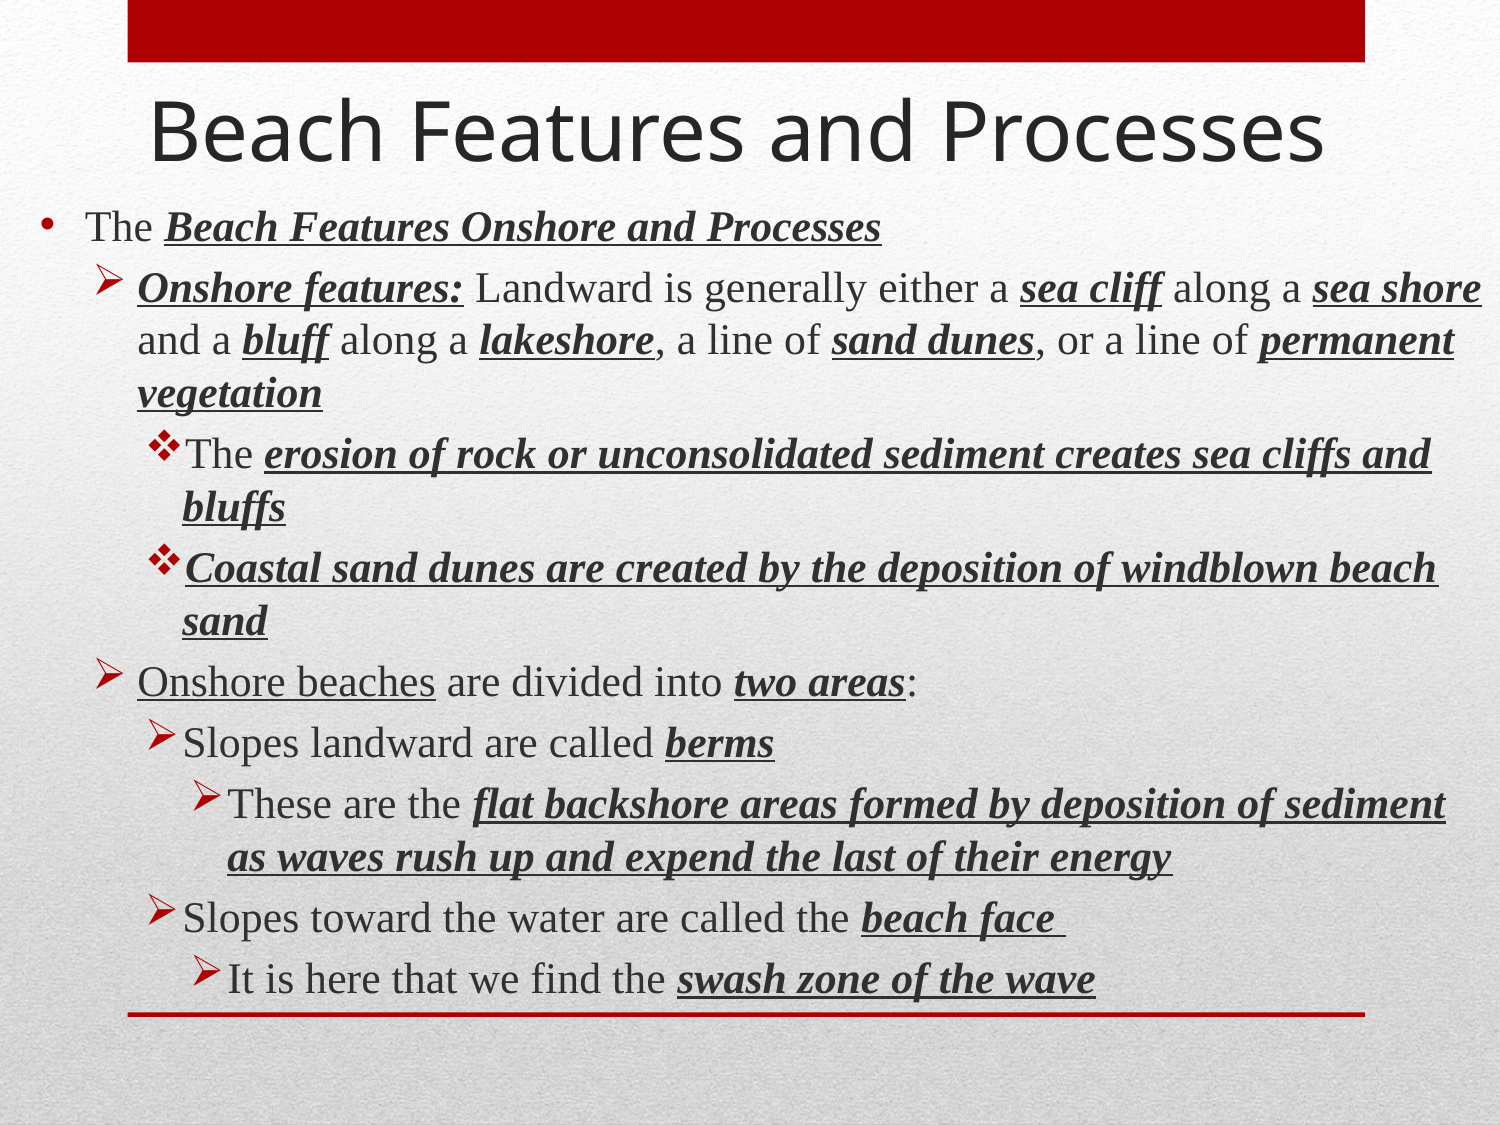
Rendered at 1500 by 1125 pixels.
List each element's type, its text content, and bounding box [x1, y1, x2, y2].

title Beach Features and Processes [50, 62, 1425, 186]
list The Beach Features Onshore and Processes Onshore features: Landward is generally either a sea cliff along a sea shore and a bluff along a lakeshore, a line of sand dunes, or a line of permanent vegetation The erosion of rock or unconsolidated sediment creates sea cliffs and bluffs Coastal sand dunes are created by the deposition of windblown beach sand Onshore beaches are divided into two areas: Slopes landward are called berms These are the flat backshore areas formed by deposition of sediment as waves rush up and expend the last of their energy Slopes toward the water are called the beach face It is here that we find the swash zone of the wave [24, 187, 1500, 1013]
